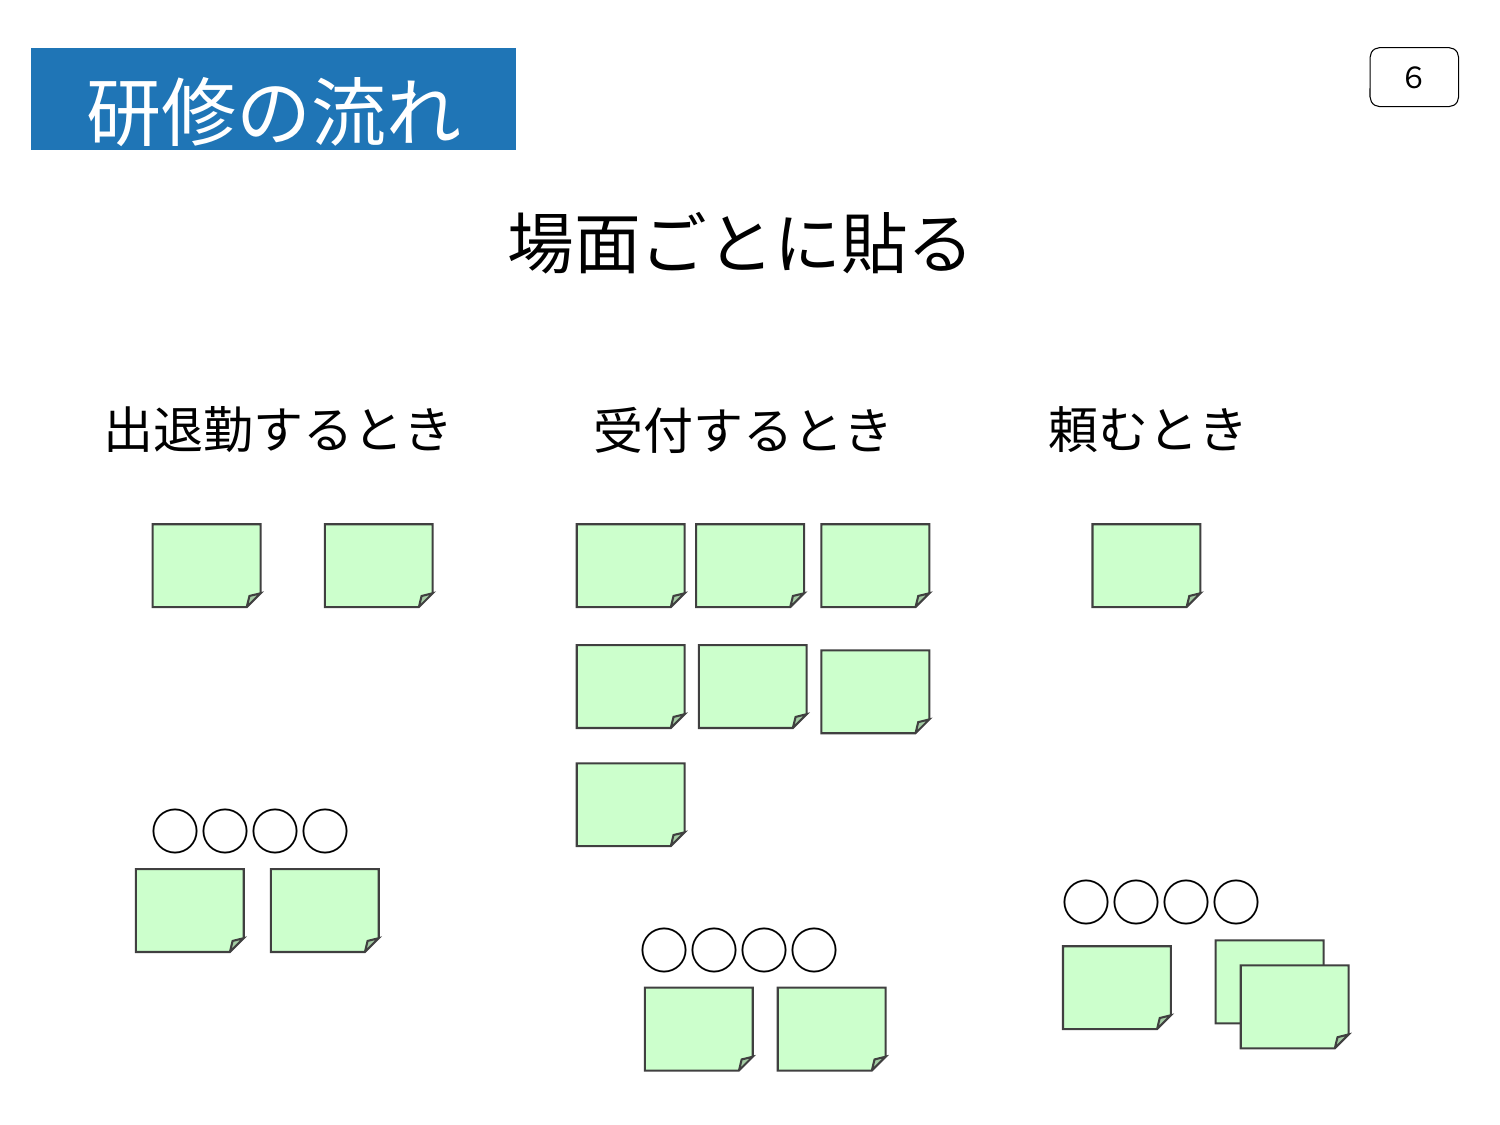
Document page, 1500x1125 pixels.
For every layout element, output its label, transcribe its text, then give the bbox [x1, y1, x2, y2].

text_box [1240, 965, 1349, 1049]
text_box [1062, 946, 1171, 1030]
text_box [1092, 557, 1201, 608]
text_box [777, 987, 886, 1071]
text_box ○○○○ [625, 881, 873, 1077]
text_box 頼むとき [1033, 361, 1282, 557]
text_box [576, 524, 685, 608]
text_box [135, 869, 244, 953]
text_box ○○○○ [1047, 834, 1295, 1030]
text_box [576, 763, 685, 847]
text_box [644, 987, 753, 1071]
text_box [696, 557, 805, 608]
text_box [821, 650, 930, 734]
text_box 研修の流れ [31, 48, 516, 150]
text_box [270, 869, 379, 953]
text_box [1215, 940, 1324, 1024]
text_box 場面ごとに貼る [492, 195, 1013, 290]
text_box [821, 524, 930, 608]
text_box [324, 524, 433, 608]
text_box 受付するとき [578, 362, 916, 557]
text_box [698, 645, 807, 729]
text_box [152, 524, 261, 608]
text_box [576, 645, 685, 729]
text_box 出退勤するとき [88, 361, 491, 467]
text_box ６ [1368, 46, 1460, 108]
text_box ○○○○ [135, 763, 384, 958]
